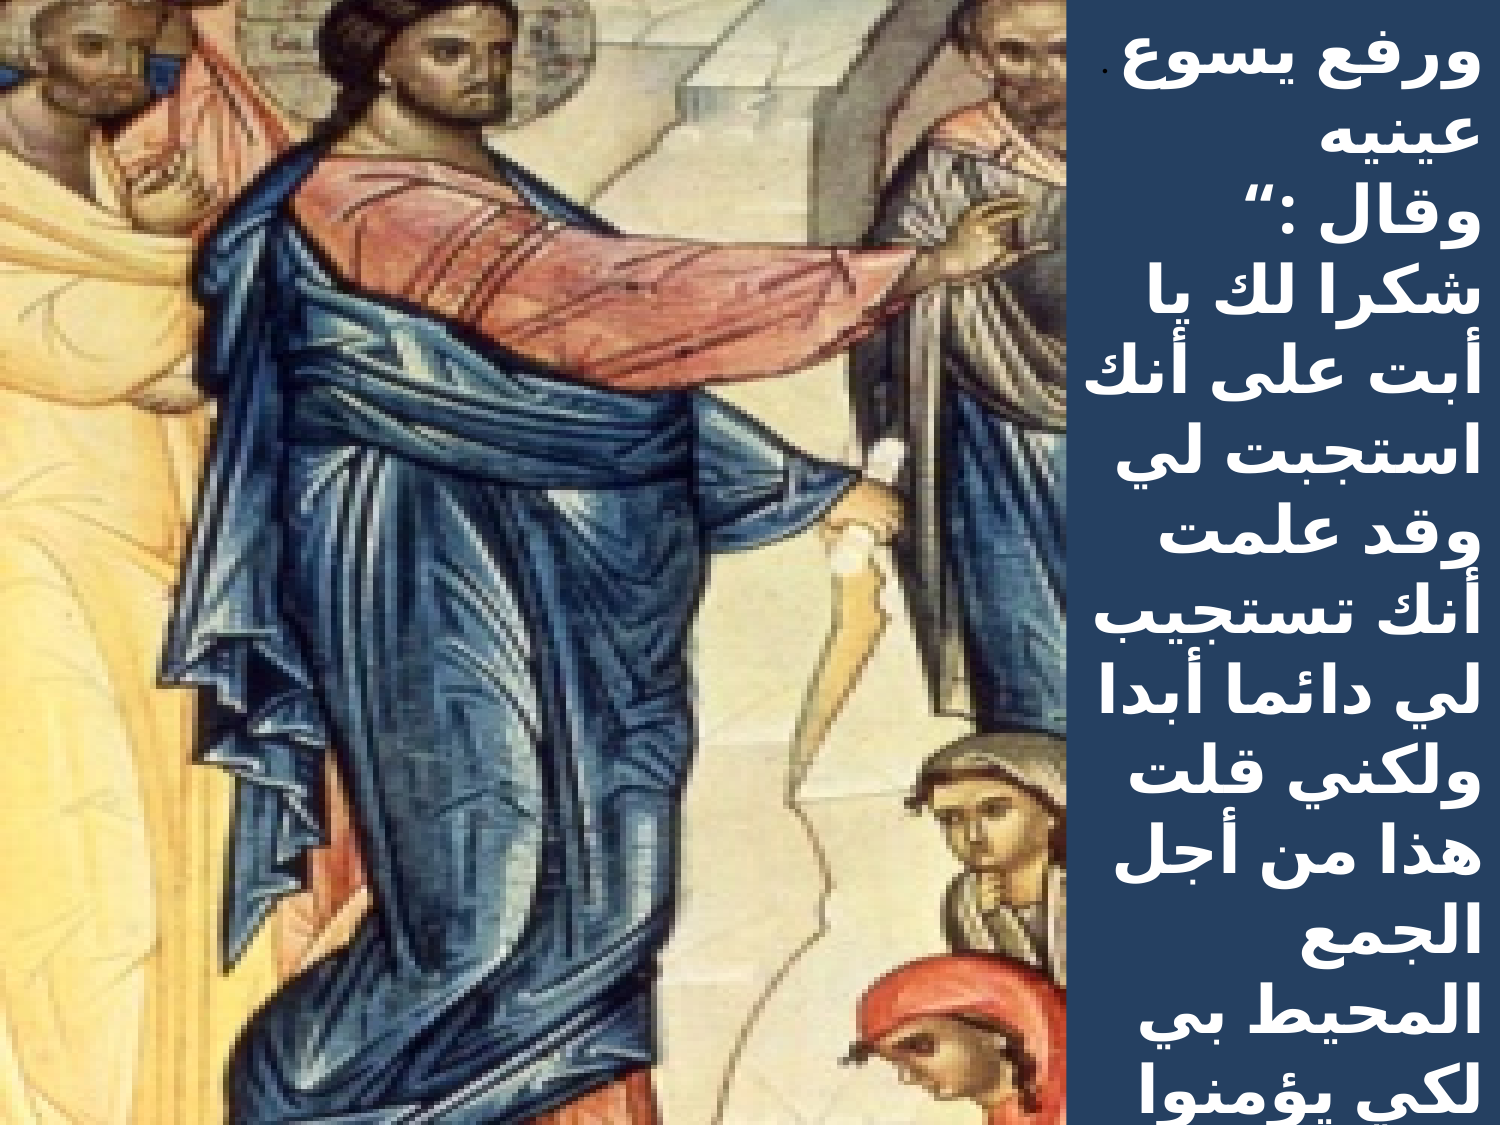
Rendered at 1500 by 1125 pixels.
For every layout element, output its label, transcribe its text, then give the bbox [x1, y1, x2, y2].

picture [0, 0, 1067, 1125]
text_box . ورفع يسوع عينيه وقال :“ شكرا لك يا أبت على أنك استجبت لي وقد علمت أنك تستجيب لي دائما أبدا ولكني قلت هذا من أجل الجمع المحيط بي لكي يؤمنوا أنك أنت الذي أرسلتني . قال هذا وصاح بأعلى صوته :“ هلم لعازر خارجا“ [1068, 0, 1500, 1125]
